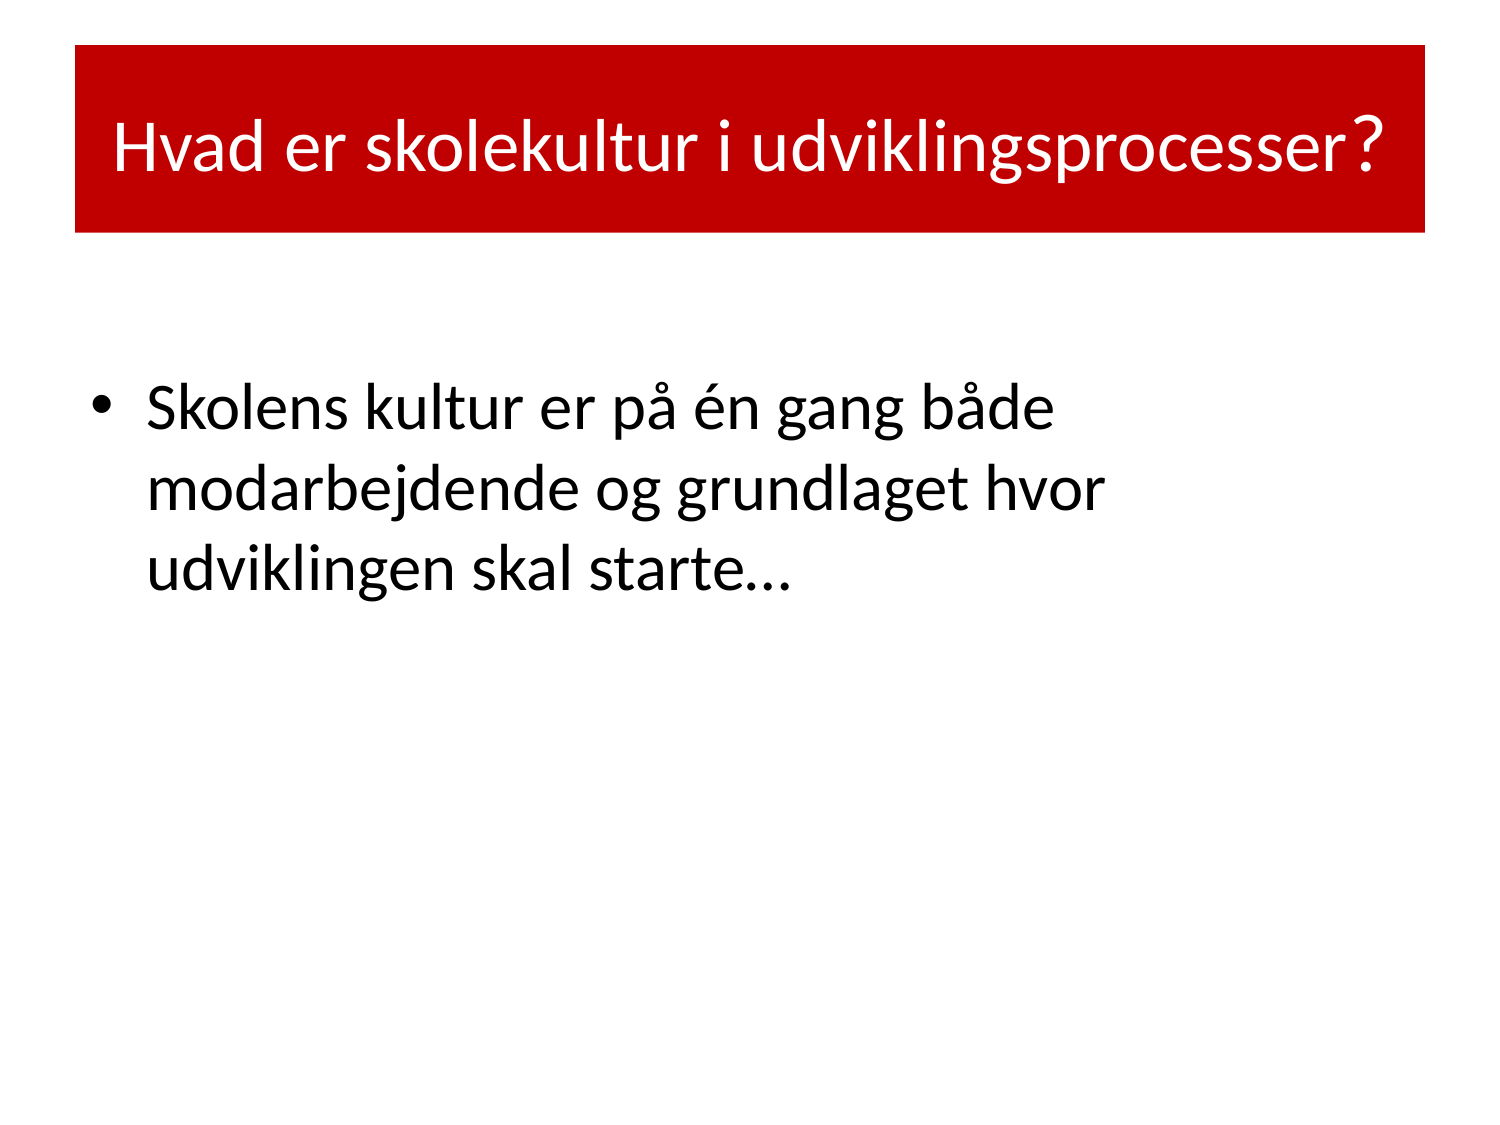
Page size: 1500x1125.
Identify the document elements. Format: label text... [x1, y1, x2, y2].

title Hvad er skolekultur i udviklingsprocesser? [75, 45, 1425, 233]
list Skolens kultur er på én gang både modarbejdende og grundlaget hvor udviklingen skal starte… [75, 262, 1425, 1005]
